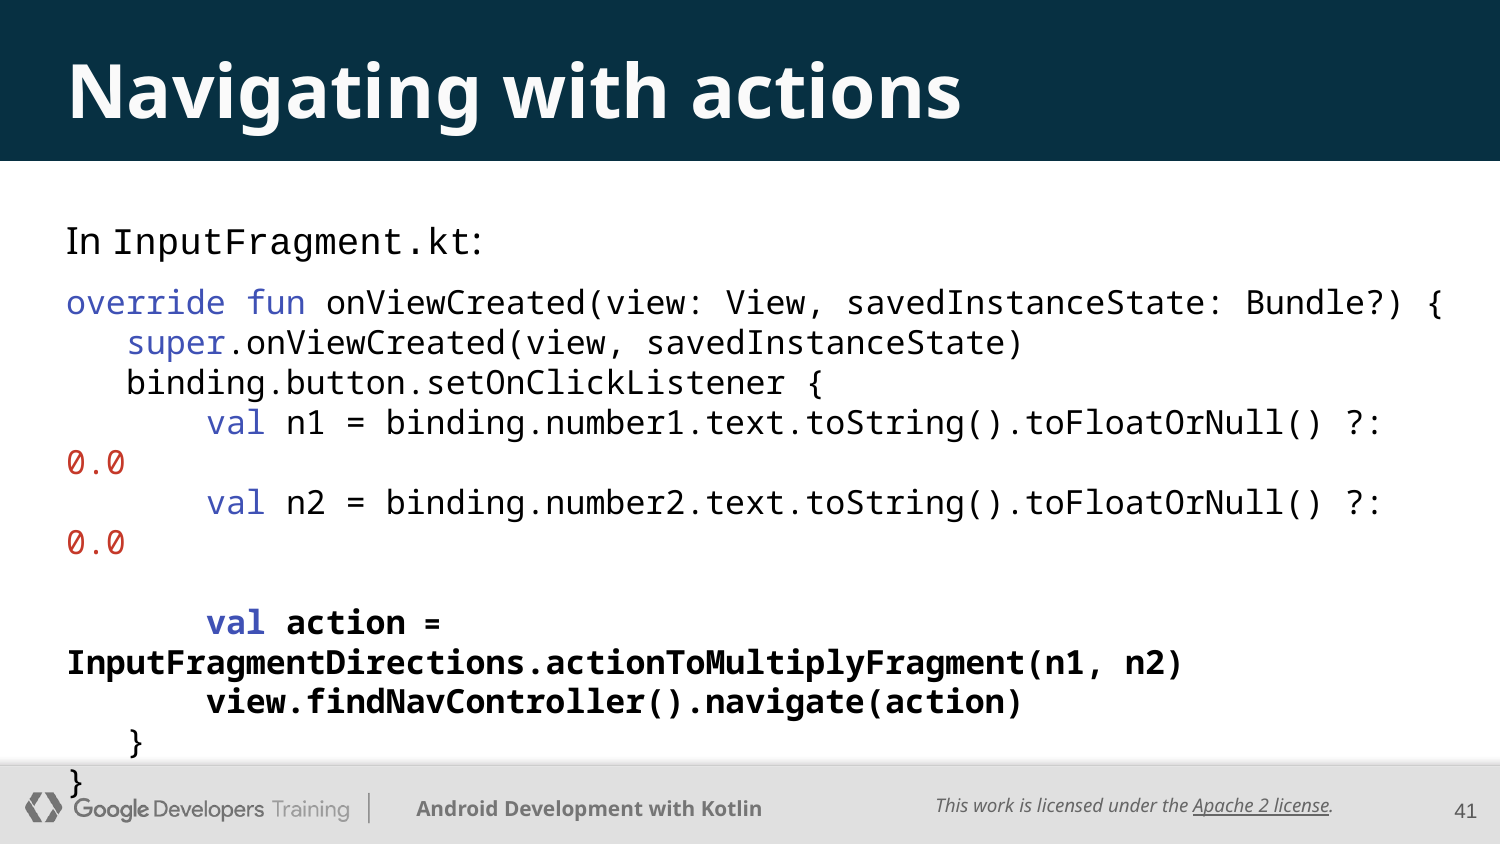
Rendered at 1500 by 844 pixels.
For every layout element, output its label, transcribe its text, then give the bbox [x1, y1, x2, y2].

title Navigating with actions [51, 28, 1449, 122]
text_box override fun onViewCreated(view: View, savedInstanceState: Bundle?) { super.onViewCreated(view, savedInstanceState) binding.button.setOnClickListener { val n1 = binding.number1.text.toString().toFloatOrNull() ?: 0.0 val n2 = binding.number2.text.toString().toFloatOrNull() ?: 0.0 val action = InputFragmentDirections.actionToMultiplyFragment(n1, n2) view.findNavController().navigate(action) } } [51, 266, 1468, 732]
picture [0, 161, 1500, 844]
list In InputFragment.kt: [51, 201, 1449, 266]
slide_number ‹#› [1402, 777, 1493, 842]
